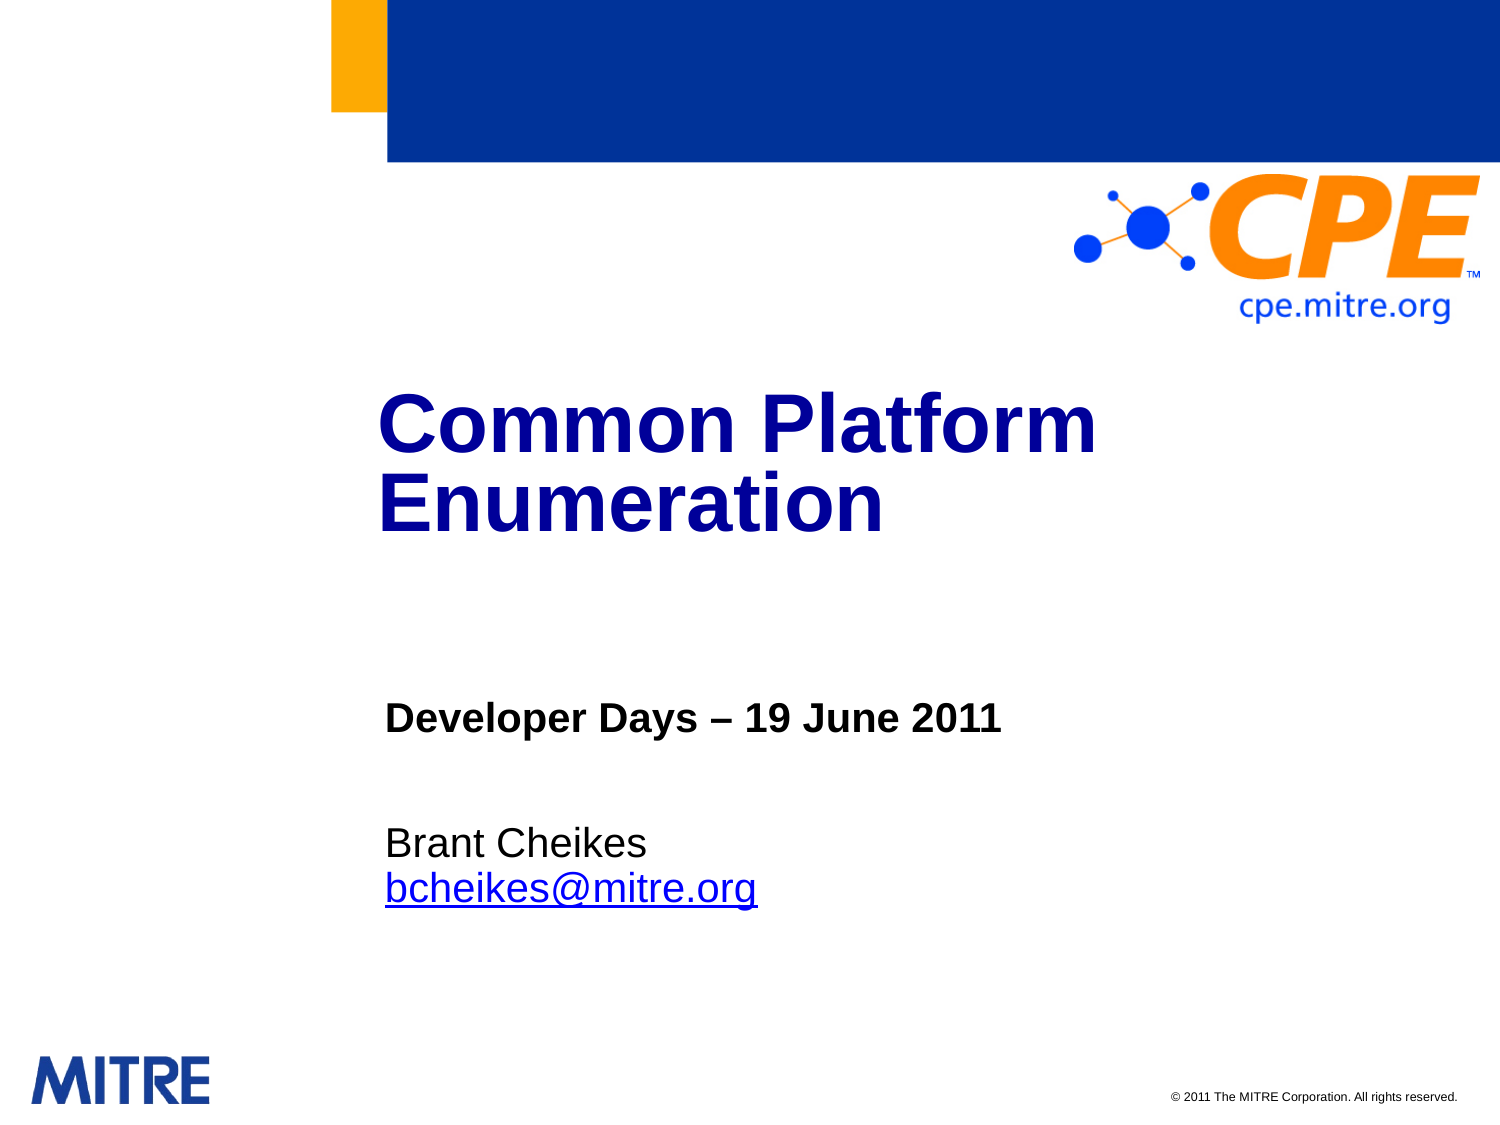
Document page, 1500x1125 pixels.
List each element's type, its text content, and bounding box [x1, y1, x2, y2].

title Common Platform Enumeration [362, 375, 1425, 563]
picture [1074, 174, 1480, 326]
subtitle Developer Days – 19 June 2011 Brant Cheikes bcheikes@mitre.org [369, 686, 1313, 963]
picture [24, 1052, 216, 1113]
